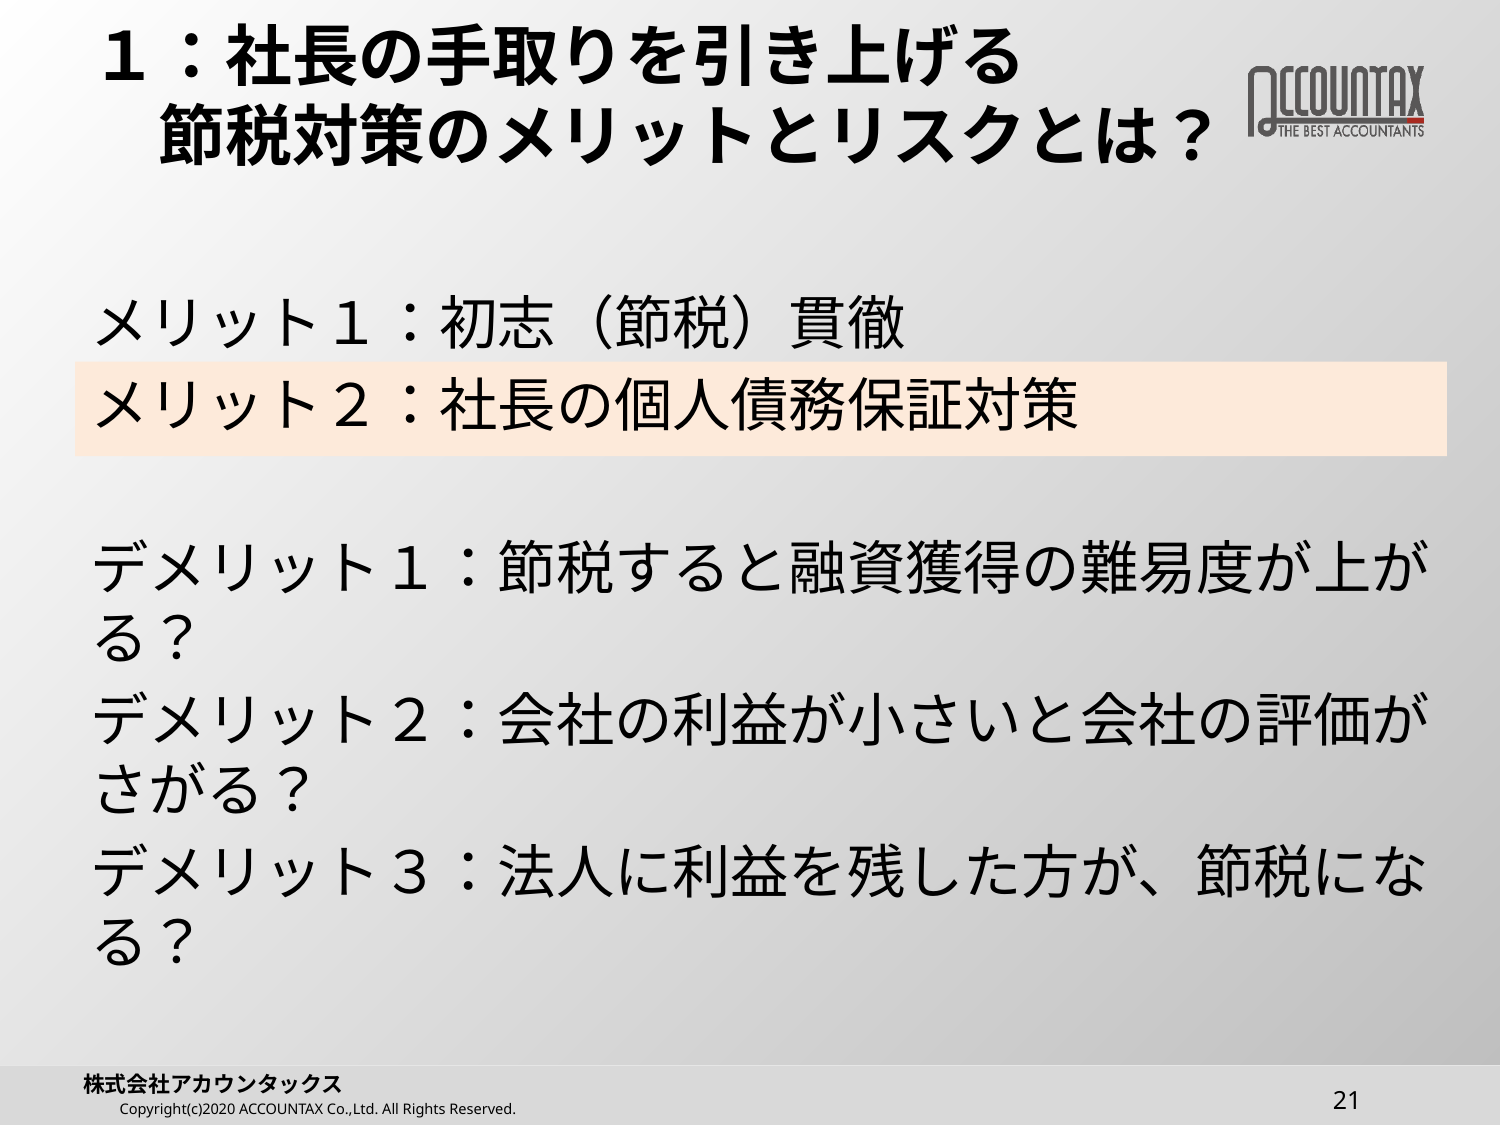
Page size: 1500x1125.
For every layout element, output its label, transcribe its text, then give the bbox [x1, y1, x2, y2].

text_box １：社長の手取りを引き上げる 節税対策のメリットとリスクとは？ [76, 31, 1353, 157]
text_box メリット１：初志（節税）貫徹 メリット２：社長の個人債務保証対策 デメリット１：節税すると融資獲得の難易度が上がる？ デメリット２：会社の利益が小さいと会社の評価がさがる？ デメリット３：法人に利益を残した方が、節税になる？ [75, 278, 1483, 1022]
text_box [0, 0, 1500, 1065]
slide_number 21 [1269, 1077, 1425, 1125]
picture [1247, 66, 1424, 137]
